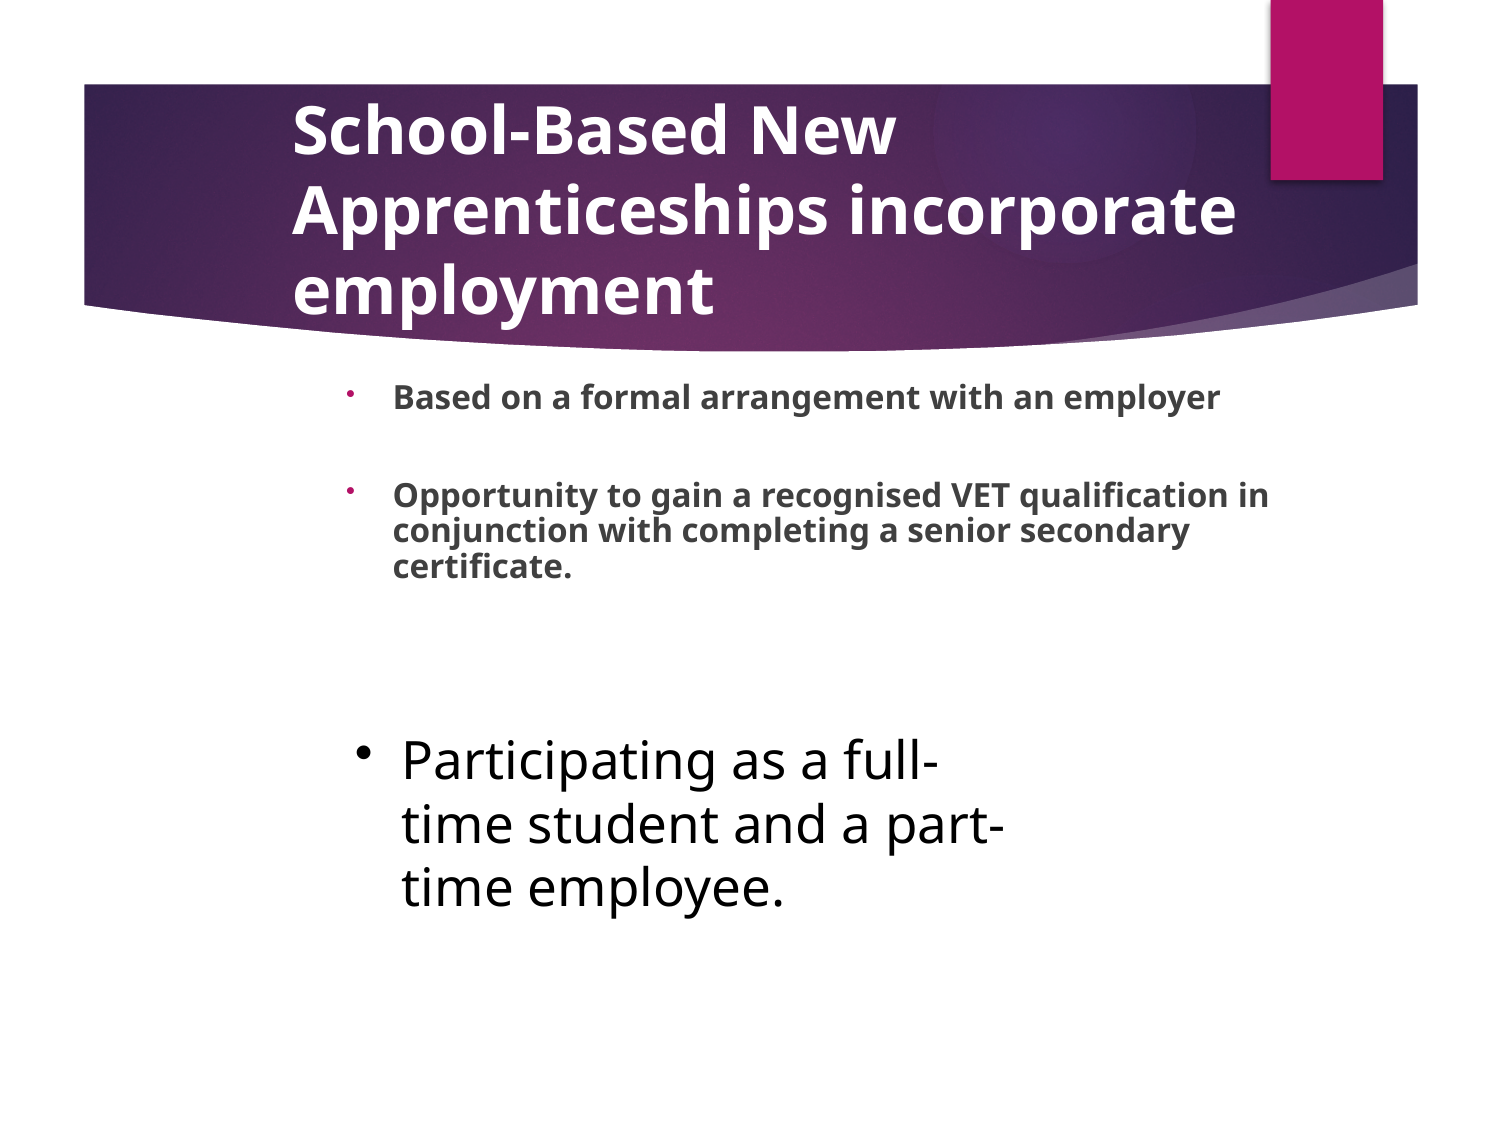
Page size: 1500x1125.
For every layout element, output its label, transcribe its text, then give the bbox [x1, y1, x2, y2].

text_box Participating as a full-time student and a part-time employee. [265, 689, 1027, 886]
title School-Based New Apprenticeships incorporate employment [277, 101, 1420, 315]
list Based on a formal arrangement with an employer Opportunity to gain a recognised VET qualification in conjunction with completing a senior secondary certificate. [265, 373, 1385, 736]
